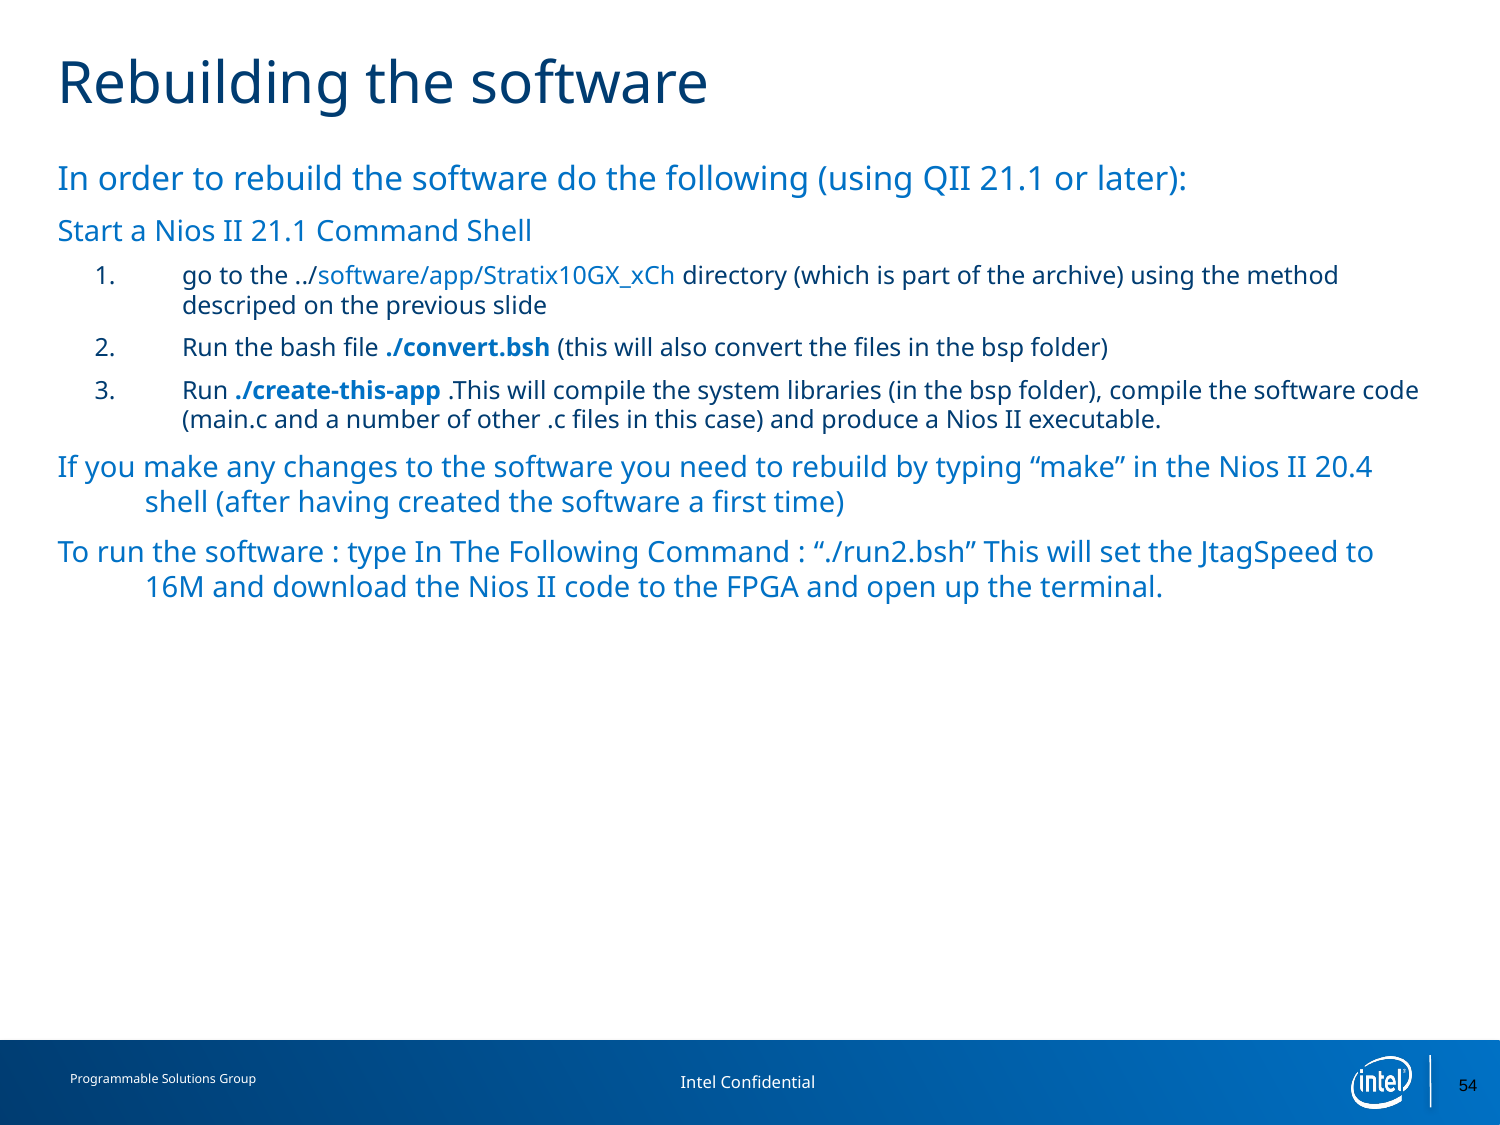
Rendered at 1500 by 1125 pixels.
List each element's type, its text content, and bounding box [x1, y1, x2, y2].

slide_number 54 [1127, 1055, 1478, 1116]
title Rebuilding the software [57, 44, 1425, 157]
list In order to rebuild the software do the following (using QII 21.1 or later): Start a Nios II 21.1 Command Shell go to the ../software/app/Stratix10GX_xCh directory (which is part of the archive) using the method descriped on the previous slide Run the bash file ./convert.bsh (this will also convert the files in the bsp folder) Run ./create-this-app .This will compile the system libraries (in the bsp folder), compile the software code (main.c and a number of other .c files in this case) and produce a Nios II executable. If you make any changes to the software you need to rebuild by typing “make” in the Nios II 20.4 shell (after having created the software a first time) To run the software : type In The Following Command : “./run2.bsh” This will set the JtagSpeed to 16M and download the Nios II code to the FPGA and open up the terminal. [57, 157, 1425, 995]
